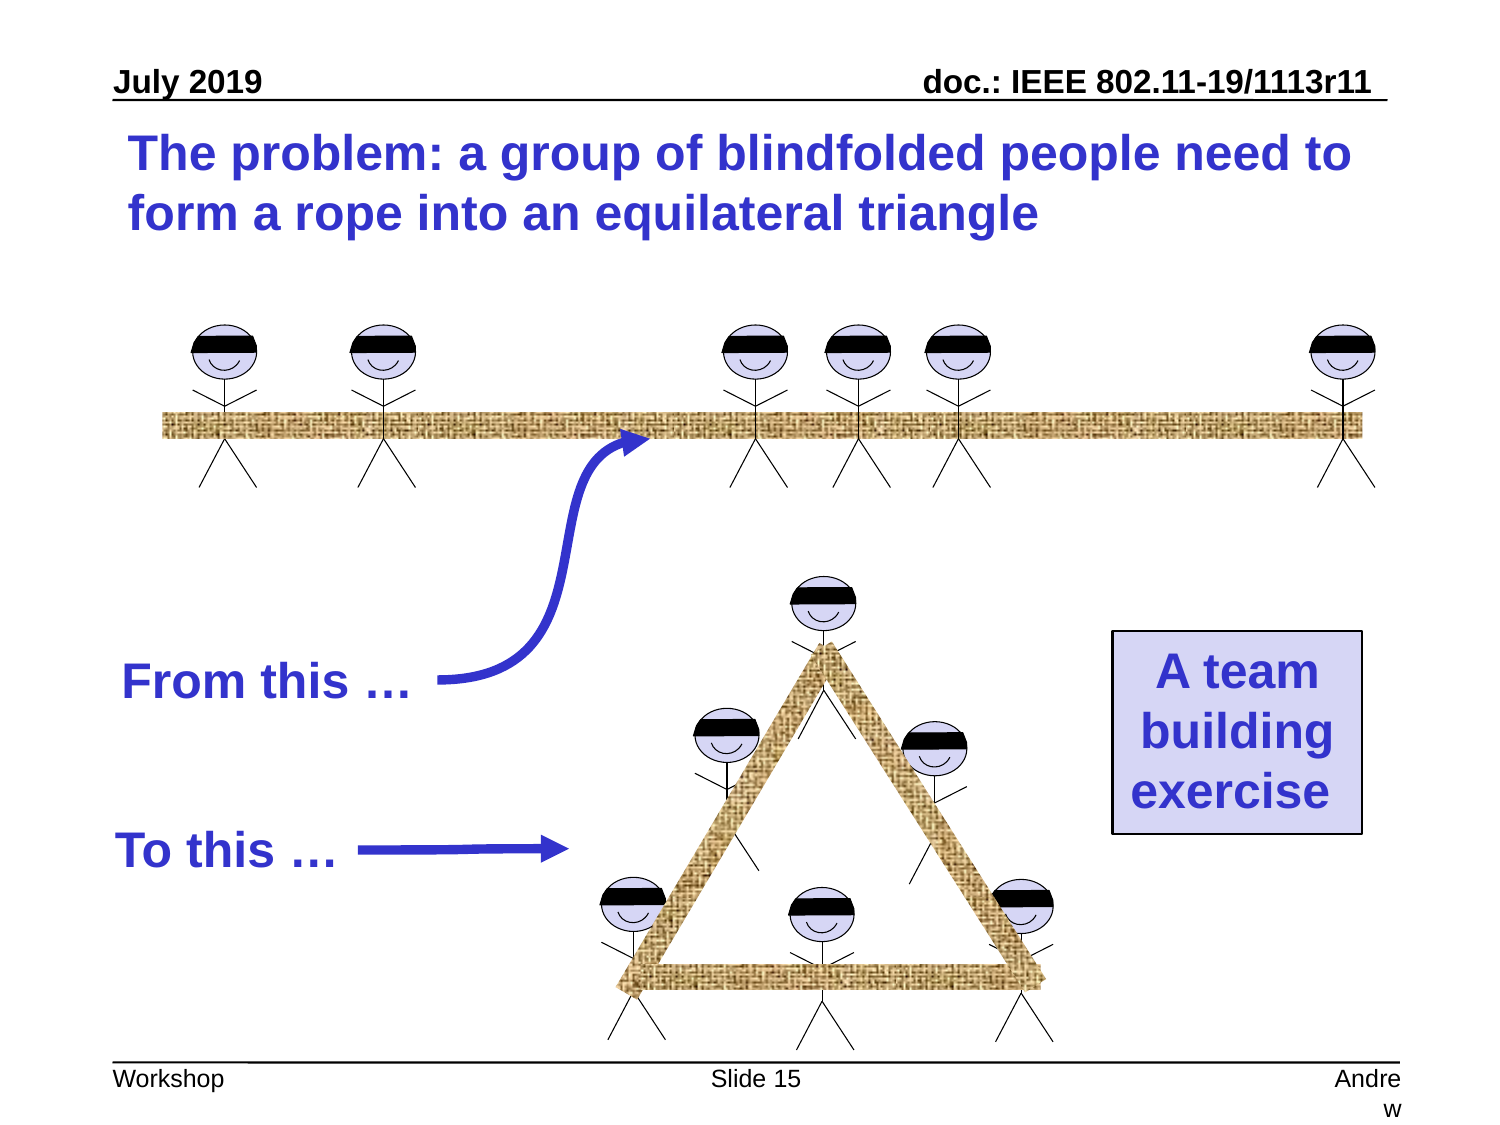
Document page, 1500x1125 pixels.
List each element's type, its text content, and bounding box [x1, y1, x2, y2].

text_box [987, 879, 1054, 1043]
text_box [261, 412, 344, 439]
text_box [669, 964, 783, 990]
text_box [1309, 324, 1376, 488]
text_box To this … [99, 810, 431, 888]
text_box [859, 964, 982, 990]
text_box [721, 324, 788, 488]
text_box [190, 324, 257, 488]
slide_number Slide 15 [709, 1061, 803, 1093]
text_box [669, 864, 708, 946]
text_box [419, 412, 716, 439]
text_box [437, 438, 651, 681]
footer Andrew Myles, Cisco [1320, 1061, 1402, 1093]
text_box [961, 862, 984, 925]
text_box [349, 324, 416, 488]
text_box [901, 721, 968, 885]
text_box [824, 324, 891, 488]
text_box [791, 412, 819, 439]
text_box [599, 876, 666, 1040]
text_box A team building exercise [1112, 630, 1363, 834]
text_box [861, 687, 896, 790]
text_box [162, 412, 185, 439]
text_box [764, 702, 788, 786]
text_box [693, 707, 760, 871]
text_box [894, 412, 919, 439]
text_box From this … [106, 641, 438, 719]
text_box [790, 576, 856, 740]
title The problem: a group of blindfolded people need to form a rope into an equilateral triangle [112, 112, 1388, 288]
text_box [924, 324, 991, 488]
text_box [788, 887, 855, 1051]
text_box [994, 412, 1304, 439]
